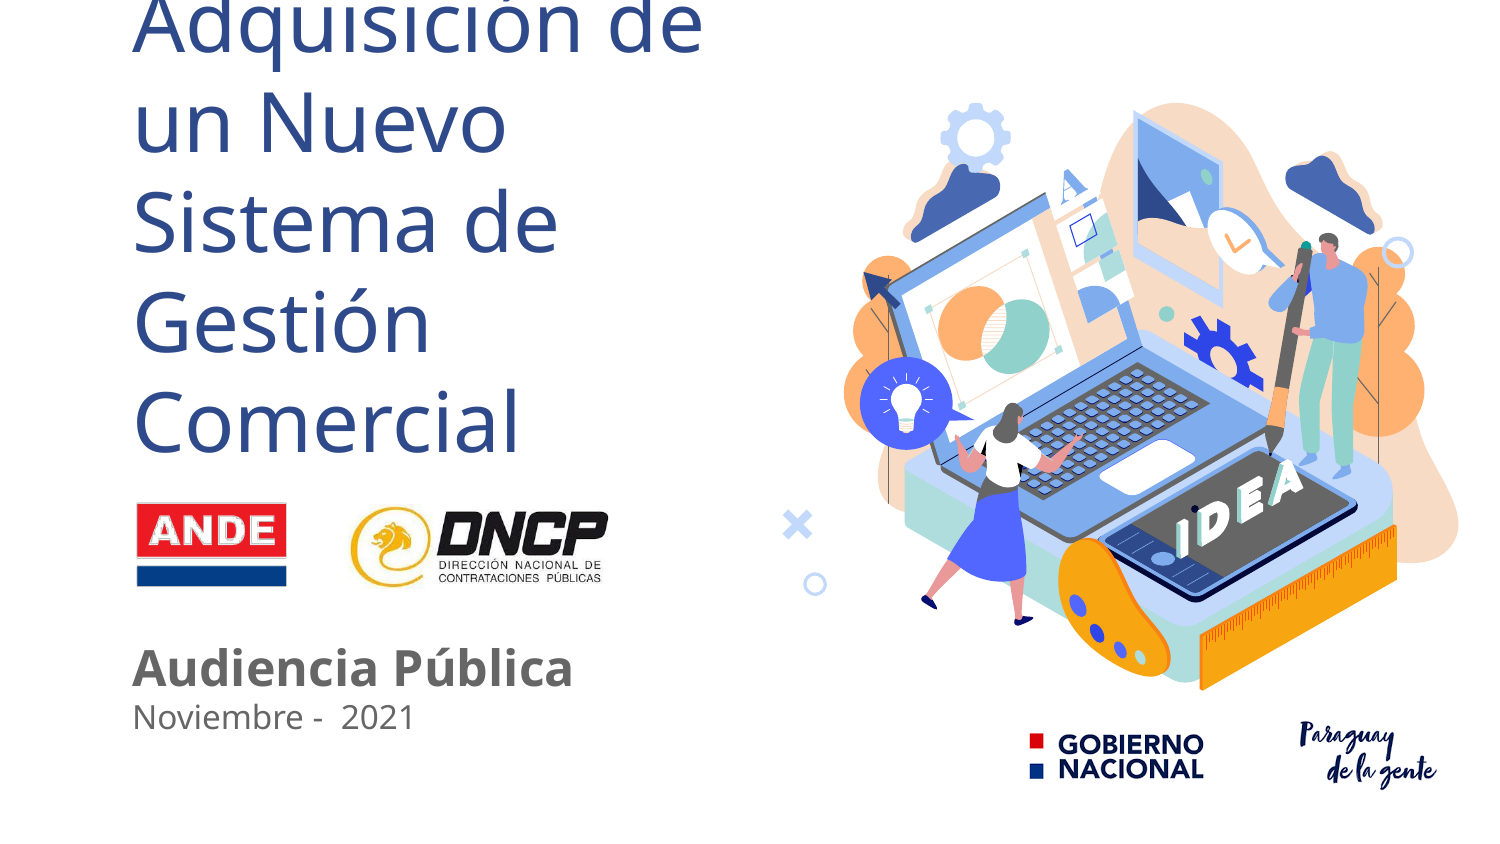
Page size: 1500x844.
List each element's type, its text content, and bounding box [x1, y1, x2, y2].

title Adquisición de un Nuevo Sistema de Gestión Comercial [117, 43, 826, 485]
picture [348, 503, 610, 590]
picture [1024, 697, 1459, 812]
picture [135, 501, 288, 588]
text_box [782, 509, 813, 540]
subtitle Audiencia Pública Noviembre - 2021 [117, 621, 680, 741]
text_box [843, 102, 1471, 691]
